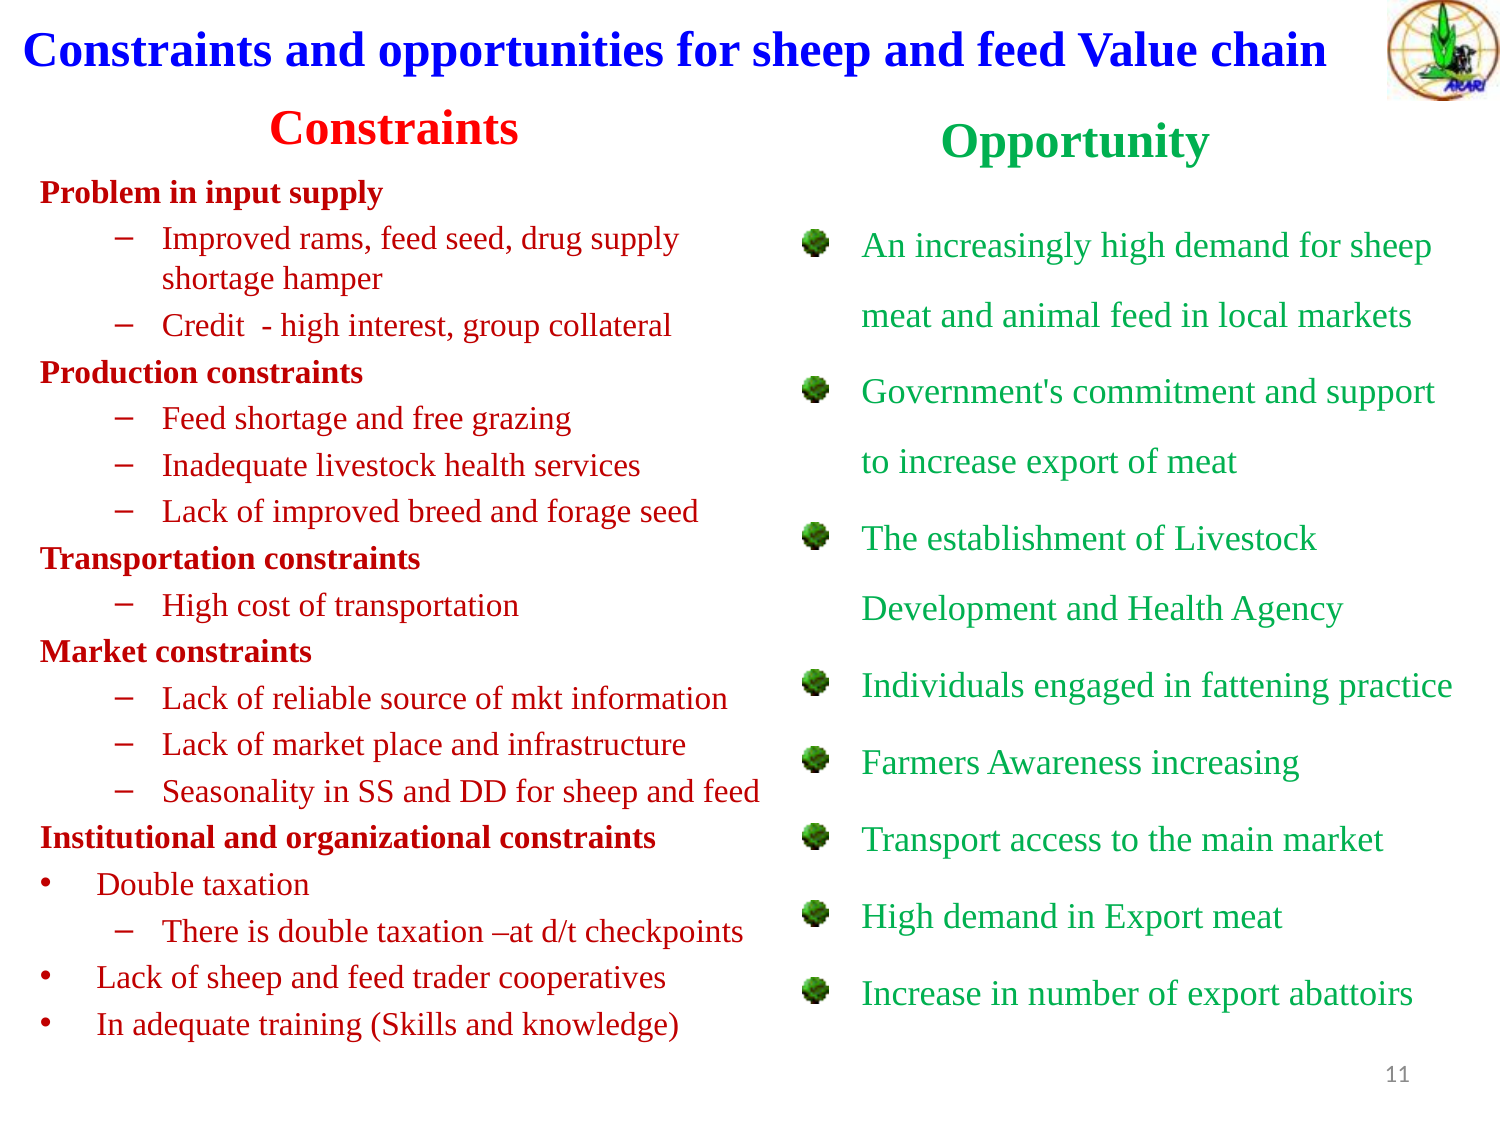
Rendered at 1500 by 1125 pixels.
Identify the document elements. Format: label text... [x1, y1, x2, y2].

list Constraints [62, 87, 726, 162]
list An increasingly high demand for sheep meat and animal feed in local markets Government's commitment and support to increase export of meat The establishment of Livestock Development and Health Agency Individuals engaged in fattening practice Farmers Awareness increasing Transport access to the main market High demand in Export meat Increase in number of export abattoirs [787, 187, 1475, 1050]
picture [1387, 0, 1500, 102]
picture [802, 522, 829, 550]
picture [802, 669, 829, 696]
picture [802, 746, 829, 773]
title Constraints and opportunities for sheep and feed Value chain [0, 0, 1350, 93]
picture [802, 229, 829, 257]
picture [802, 376, 829, 403]
picture [802, 977, 829, 1004]
picture [802, 900, 829, 927]
picture [802, 823, 829, 850]
list Problem in input supply Improved rams, feed seed, drug supply shortage hamper Credit - high interest, group collateral Production constraints Feed shortage and free grazing Inadequate livestock health services Lack of improved breed and forage seed Transportation constraints High cost of transportation Market constraints Lack of reliable source of mkt information Lack of market place and infrastructure Seasonality in SS and DD for sheep and feed Institutional and organizational constraints Double taxation There is double taxation –at d/t checkpoints Lack of sheep and feed trader cooperatives In adequate training (Skills and knowledge) [24, 162, 788, 1100]
list Opportunity [750, 87, 1413, 175]
slide_number 11 [1074, 1042, 1425, 1103]
